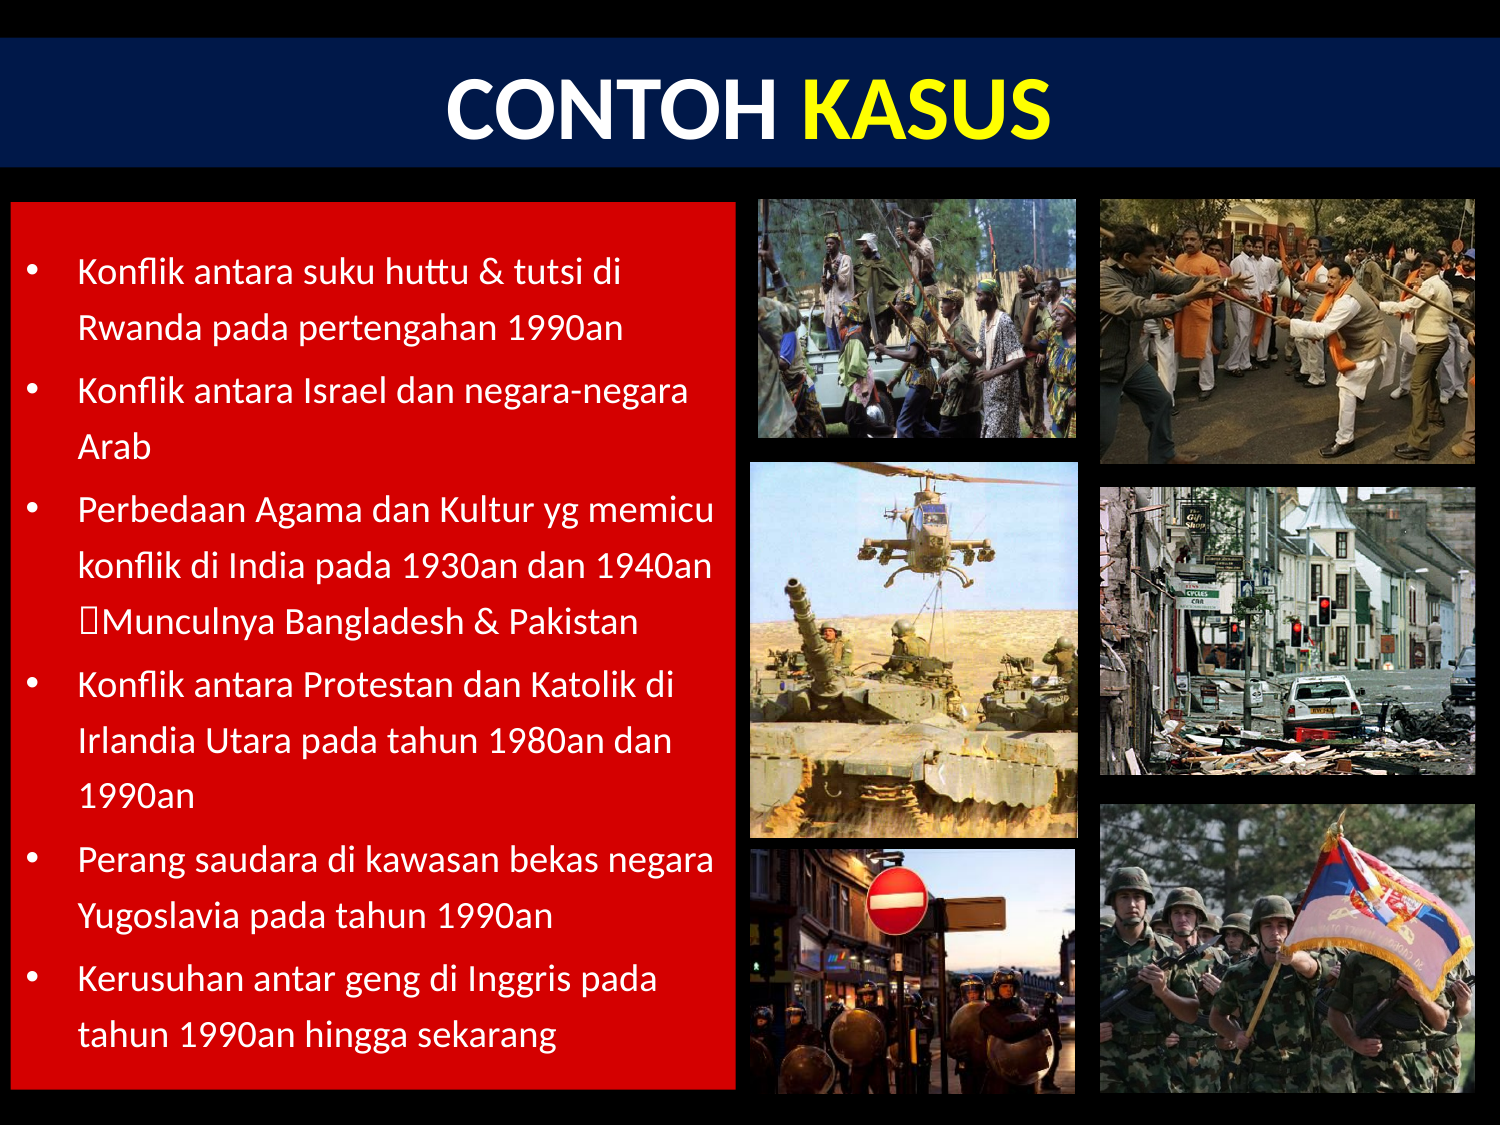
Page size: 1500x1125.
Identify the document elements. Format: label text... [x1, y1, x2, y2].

picture [749, 462, 1078, 838]
picture [749, 849, 1076, 1094]
picture [1099, 199, 1476, 465]
picture [1099, 804, 1476, 1093]
picture [1099, 487, 1476, 776]
title CONTOH KASUS [0, 37, 1500, 168]
picture [758, 199, 1076, 438]
list Konflik antara suku huttu & tutsi di Rwanda pada pertengahan 1990an Konflik antara Israel dan negara-negara Arab Perbedaan Agama dan Kultur yg memicu konflik di India pada 1930an dan 1940an Munculnya Bangladesh & Pakistan Konflik antara Protestan dan Katolik di Irlandia Utara pada tahun 1980an dan 1990an Perang saudara di kawasan bekas negara Yugoslavia pada tahun 1990an Kerusuhan antar geng di Inggris pada tahun 1990an hingga sekarang [10, 202, 736, 1090]
